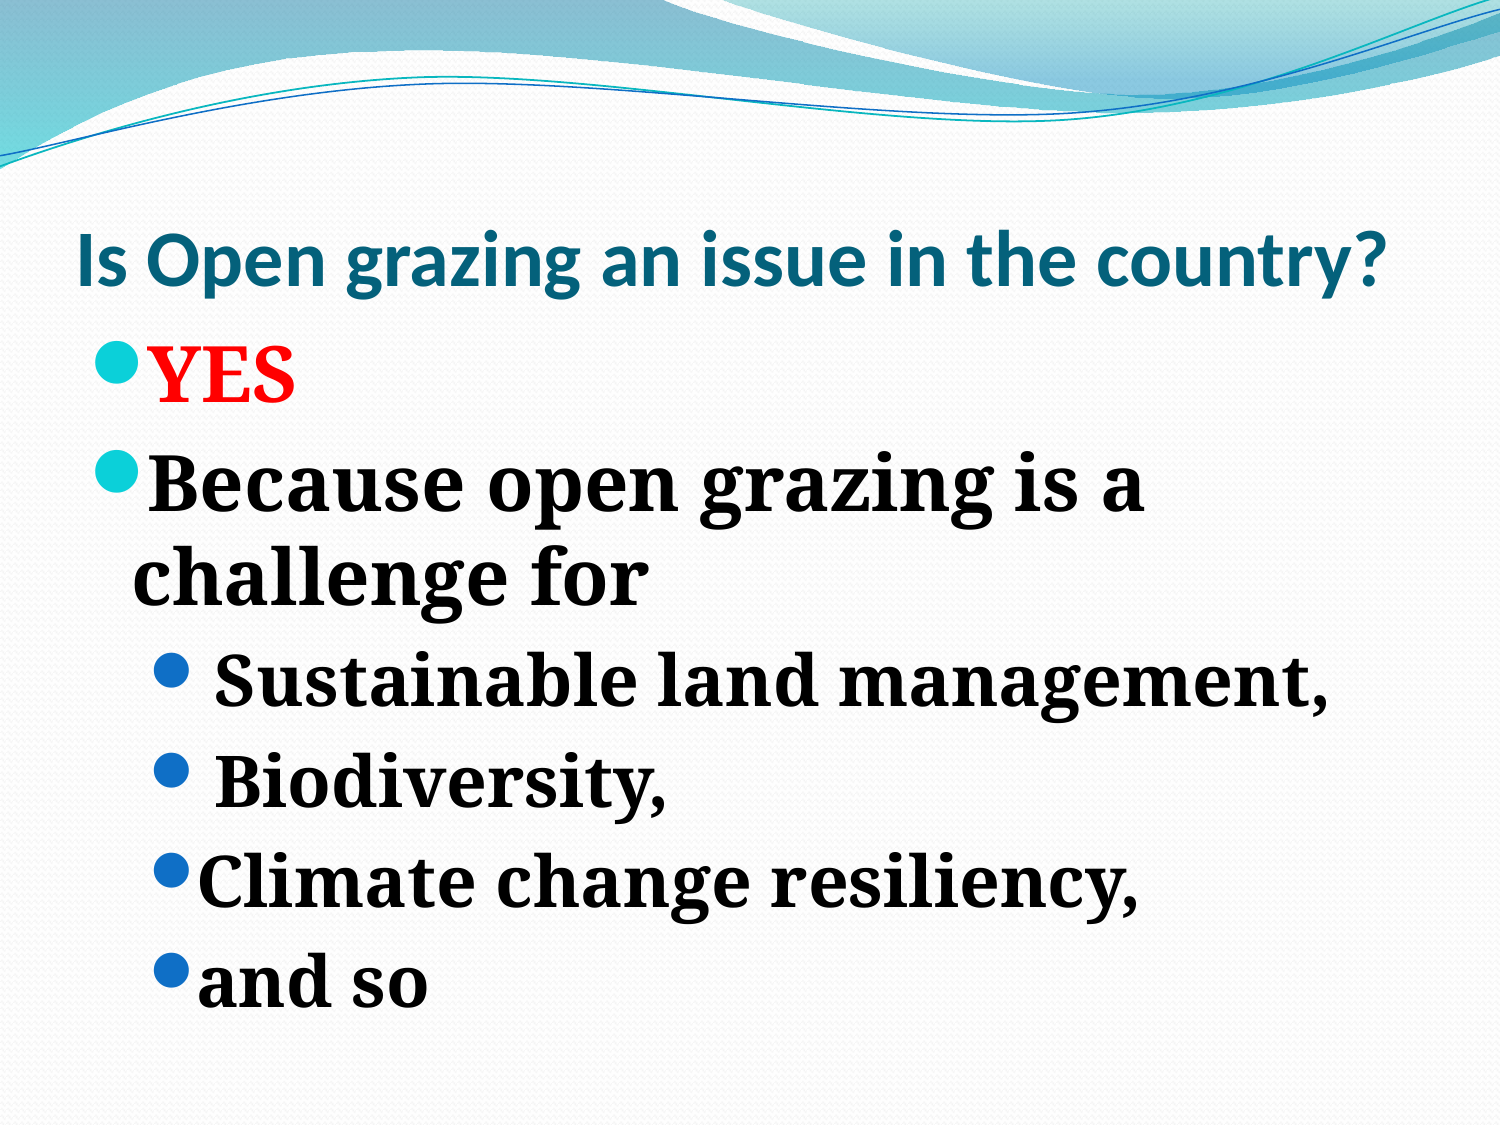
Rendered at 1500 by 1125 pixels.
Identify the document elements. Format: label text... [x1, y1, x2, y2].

list YES Because open grazing is a challenge for Sustainable land management, Biodiversity, Climate change resiliency, and so [75, 317, 1425, 1038]
title Is Open grazing an issue in the country? [75, 115, 1425, 303]
